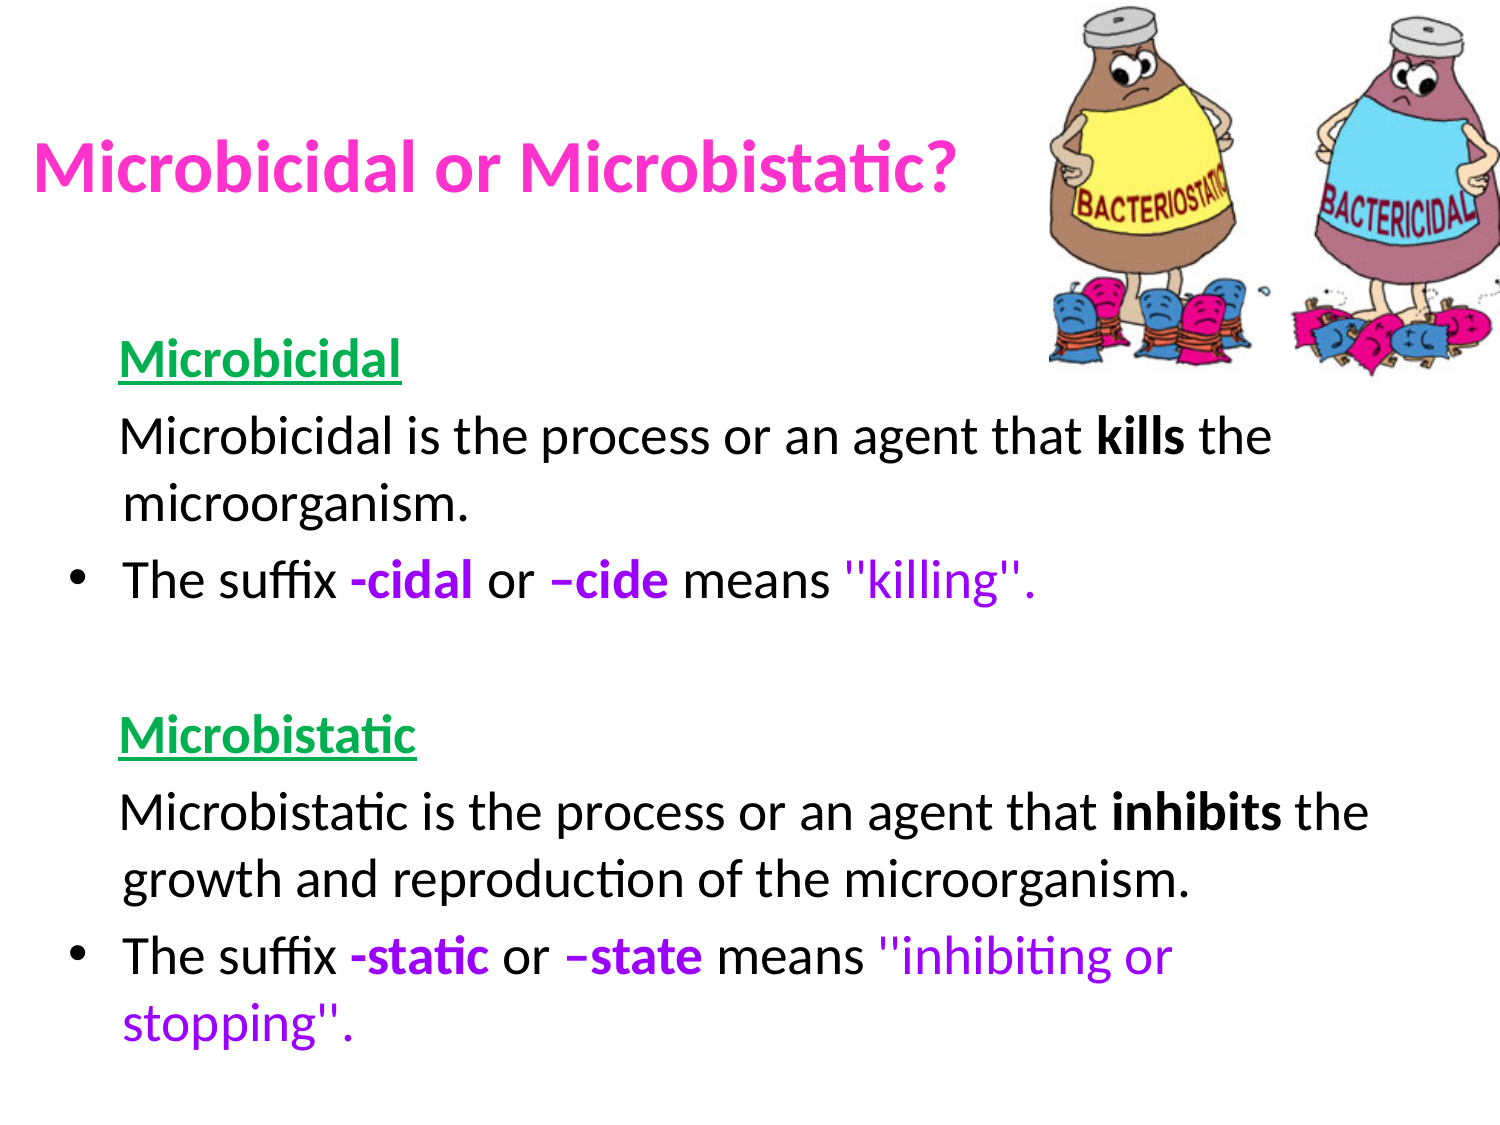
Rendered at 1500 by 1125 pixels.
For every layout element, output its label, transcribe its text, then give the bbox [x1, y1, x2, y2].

title Microbicidal or Microbistatic? [17, 45, 1034, 279]
list Microbicidal Microbicidal is the process or an agent that kills the microorganism. The suffix -cidal or –cide means ''killing''. Microbistatic Microbistatic is the process or an agent that inhibits the growth and reproduction of the microorganism. The suffix -static or –state means ''inhibiting or stopping''. [53, 314, 1425, 1067]
picture [1048, 0, 1500, 391]
